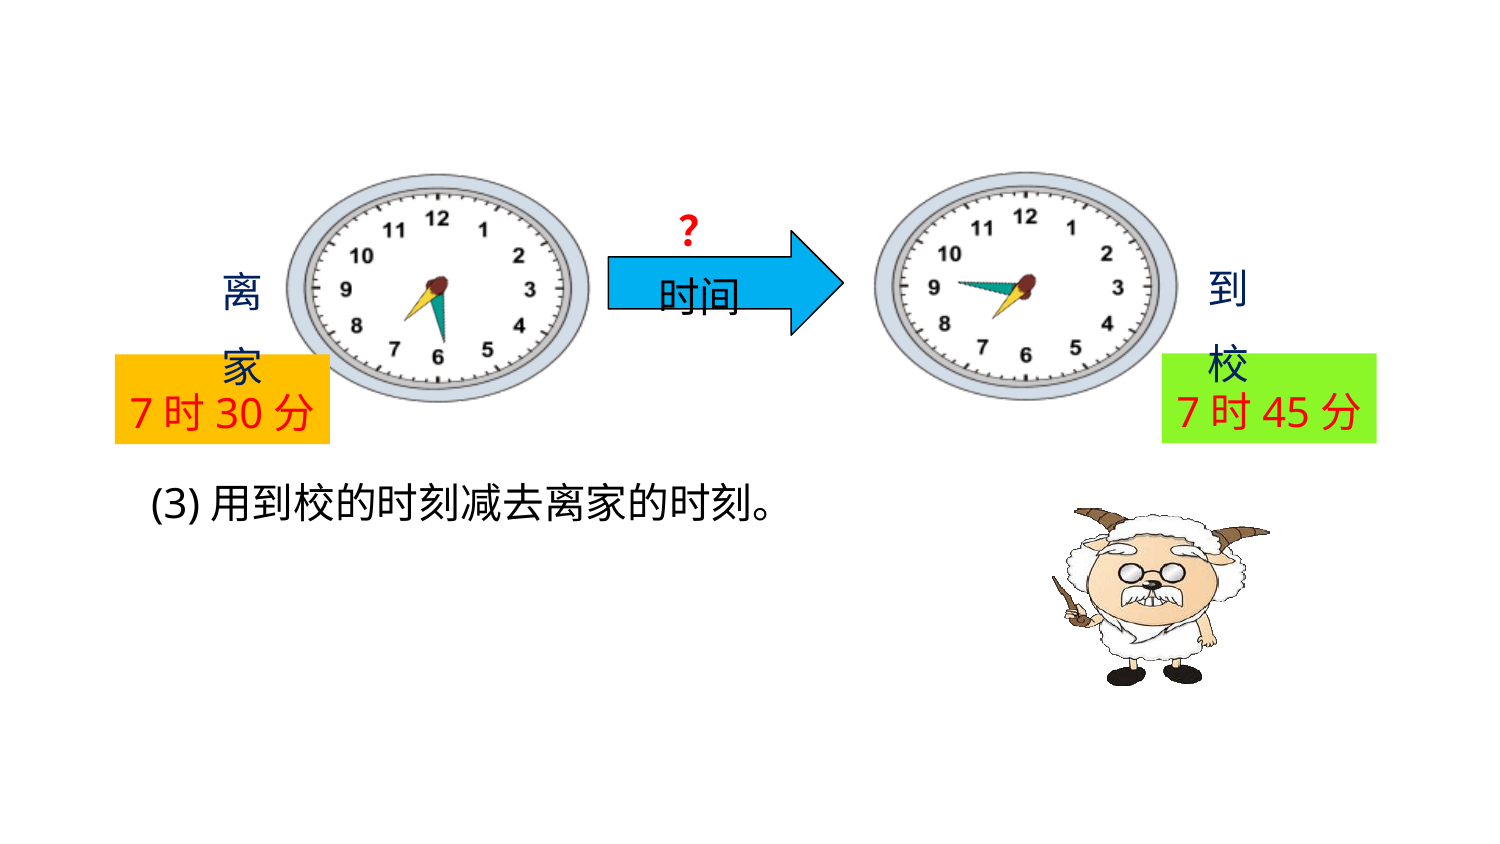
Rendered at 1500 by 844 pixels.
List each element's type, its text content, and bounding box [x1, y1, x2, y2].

text_box [766, 262, 838, 336]
picture [1050, 508, 1270, 687]
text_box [255, 171, 631, 406]
text_box 时间 [643, 238, 766, 329]
text_box 离 家 [206, 233, 250, 399]
text_box [635, 256, 643, 309]
text_box 到 校 [1223, 230, 1265, 396]
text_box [843, 169, 1218, 404]
text_box 7时45分 [1161, 353, 1377, 444]
text_box ？ [664, 172, 832, 262]
text_box (3)用到校的时刻减去离家的时刻。 [136, 444, 810, 535]
text_box 7时30分 [114, 354, 330, 445]
